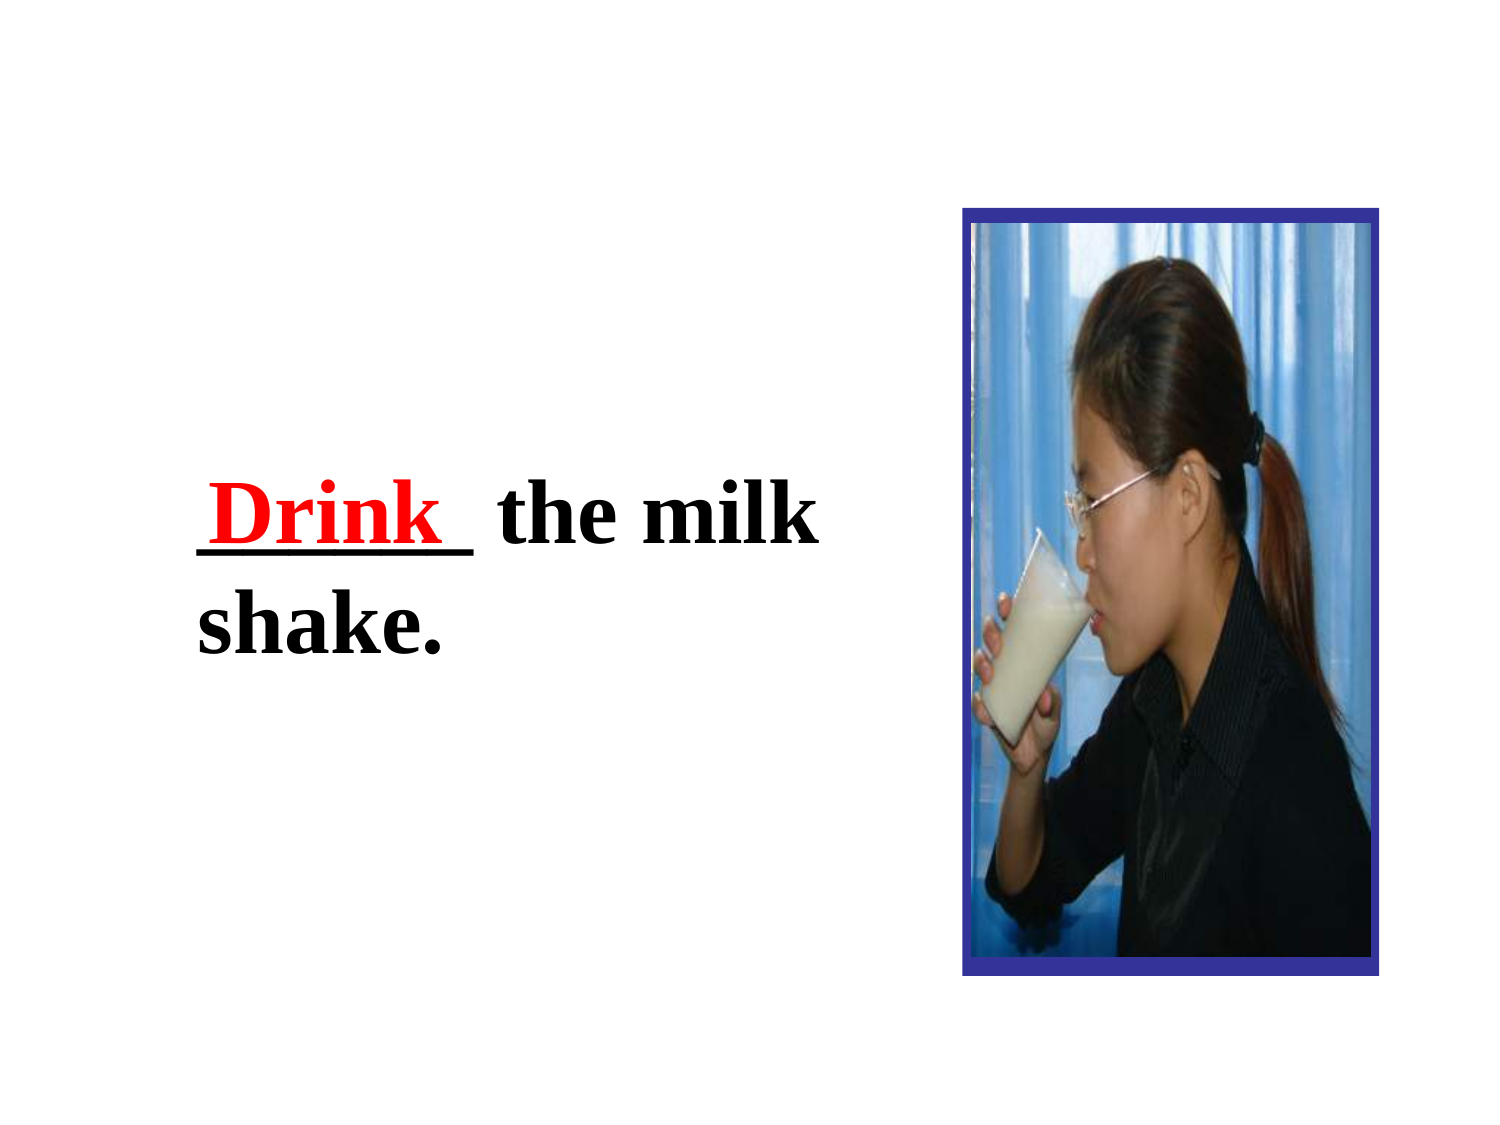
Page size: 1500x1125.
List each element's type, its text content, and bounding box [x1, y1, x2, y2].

text_box Drink [171, 444, 644, 569]
text_box ______ the milk shake. [183, 444, 951, 679]
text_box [962, 207, 1380, 977]
